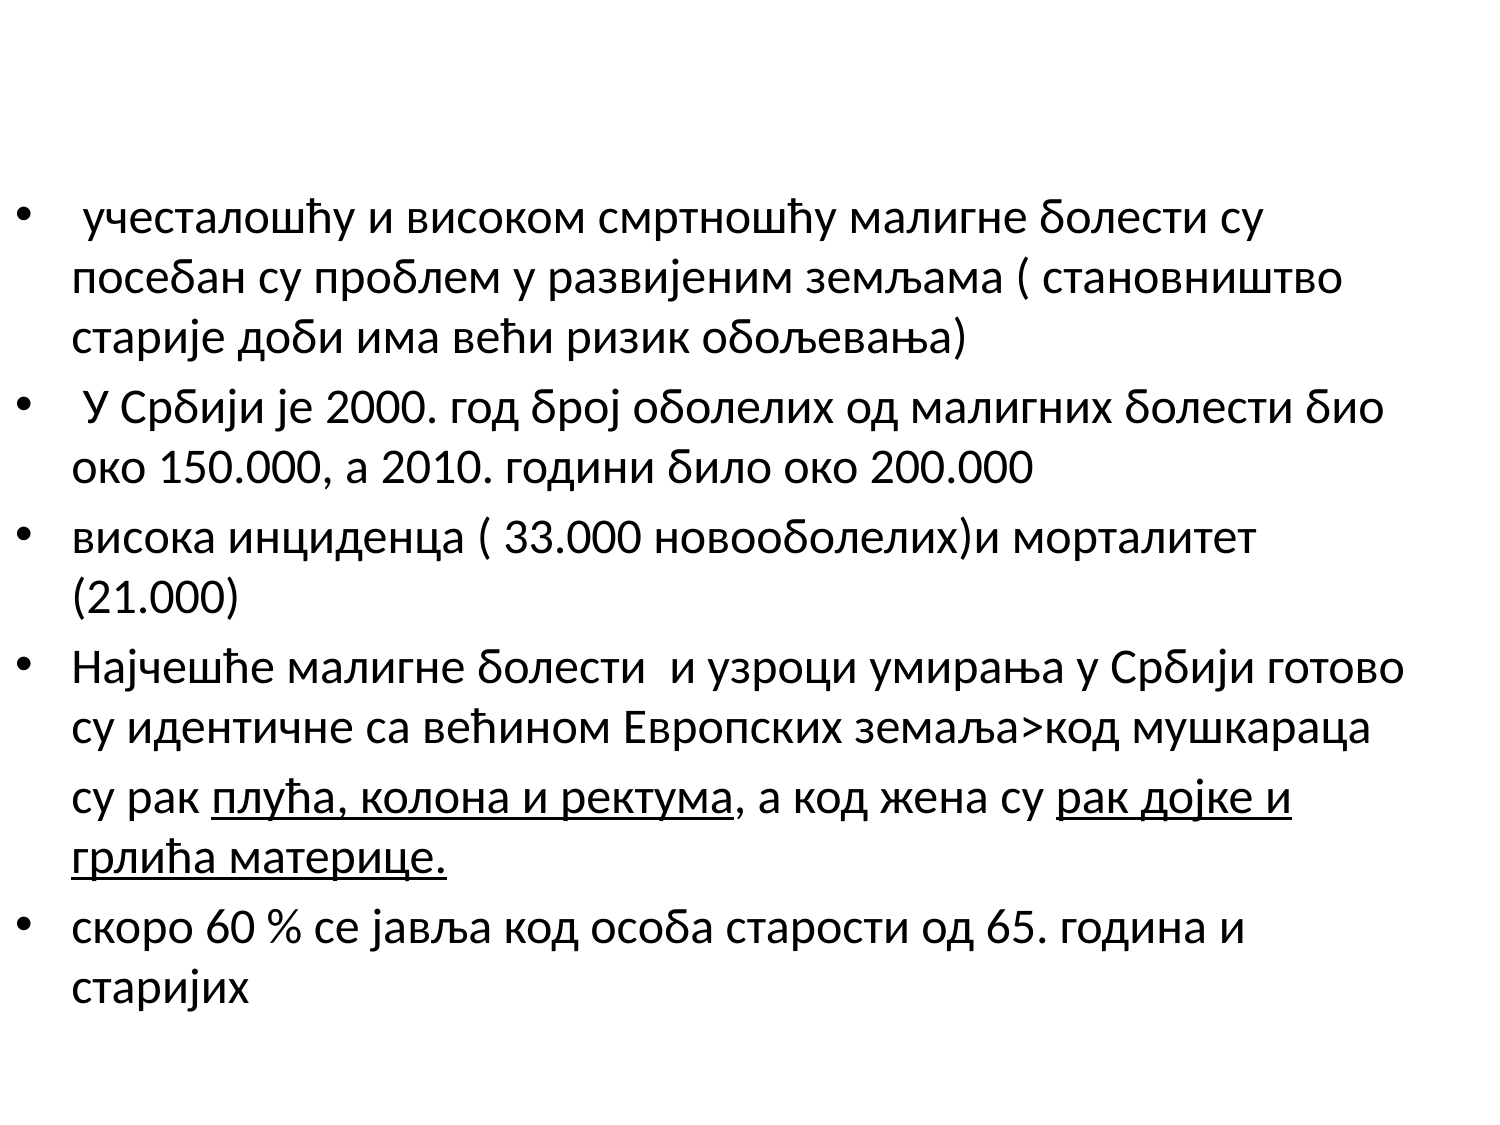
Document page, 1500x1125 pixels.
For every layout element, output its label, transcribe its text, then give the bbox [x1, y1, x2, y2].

list учесталошћу и високом смртношћу малигне болести су посебан су проблем у развијеним земљама ( становништво старије доби има већи ризик обољевања) У Србији је 2000. год број оболелих од малигних болести био око 150.000, а 2010. години било око 200.000 висока инциденца ( 33.000 новооболелих)и морталитет (21.000) Најчешће малигне болести и узроци умирања у Србији готово су идентичне са већином Европских земаља>код мушкараца су рак плућа, колона и ректума, а код жена су рак дојке и грлића материце. скоро 60 % се јавља код особа старости од 65. година и старијих [0, 175, 1425, 1005]
